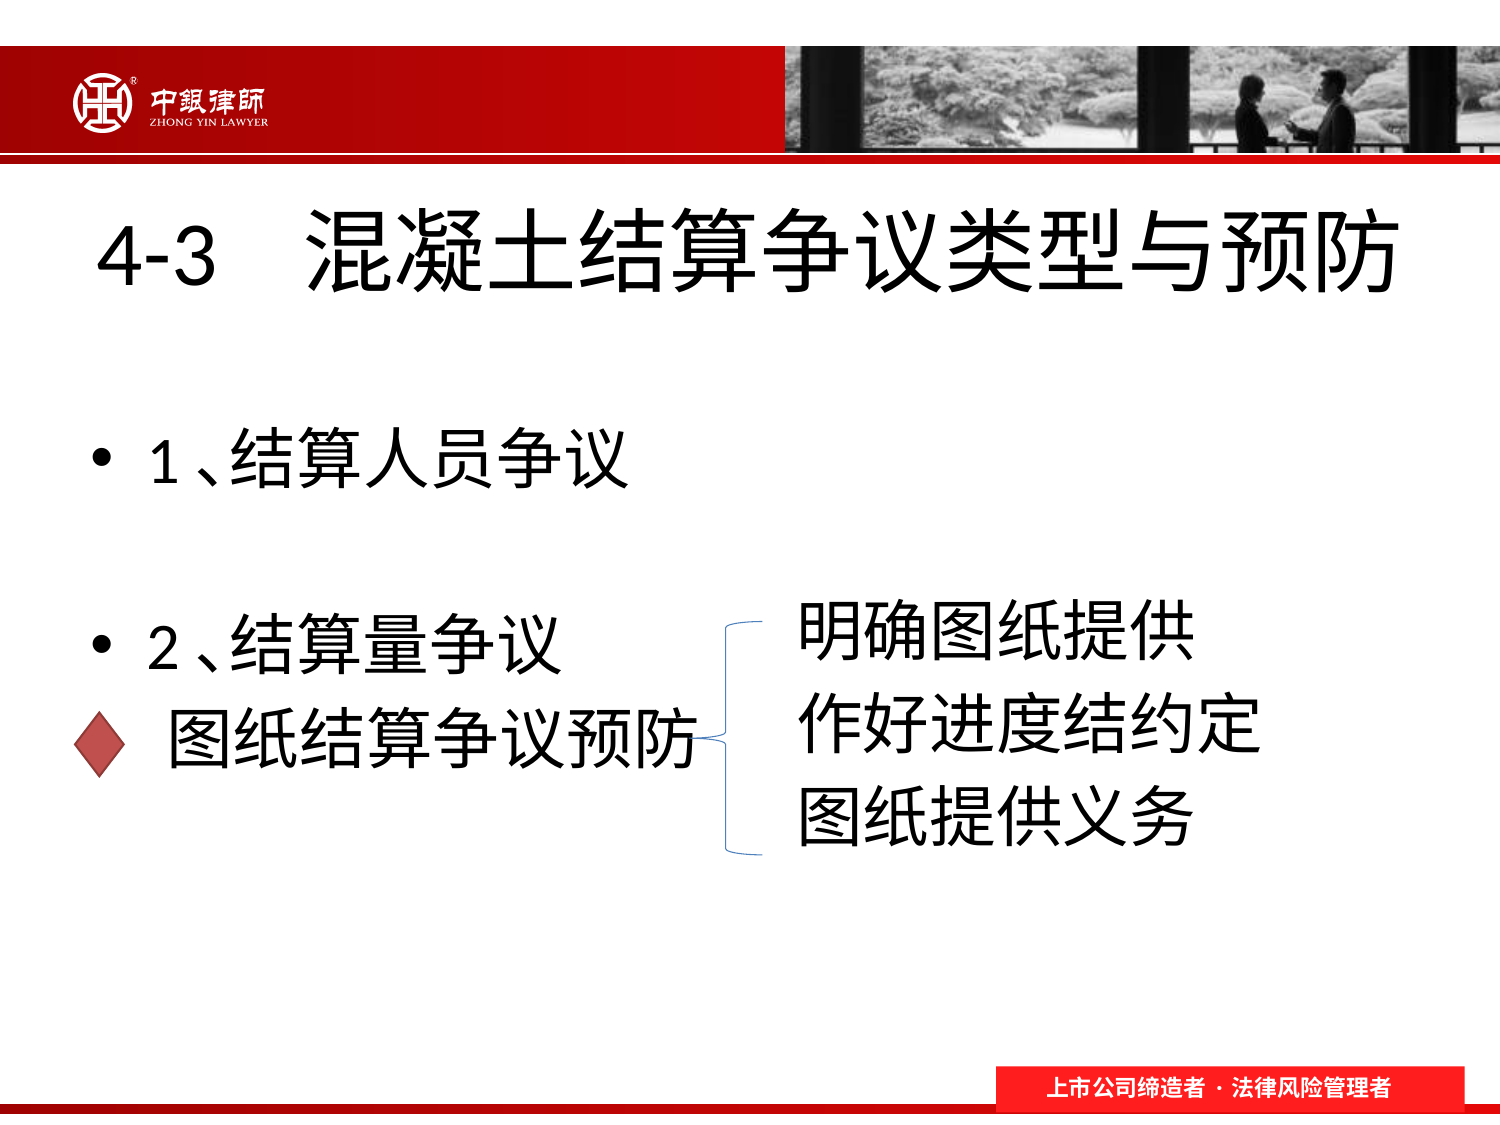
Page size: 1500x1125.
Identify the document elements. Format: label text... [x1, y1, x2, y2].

list 明确图纸提供 作好进度结约定 图纸提供义务 [750, 580, 1413, 896]
text_box [688, 620, 763, 856]
text_box [73, 710, 126, 778]
title 4-3 混凝土结算争议类型与预防 [75, 45, 1425, 233]
list 1､结算人员争议 2､结算量争议 图纸结算争议预防 [75, 408, 738, 1005]
